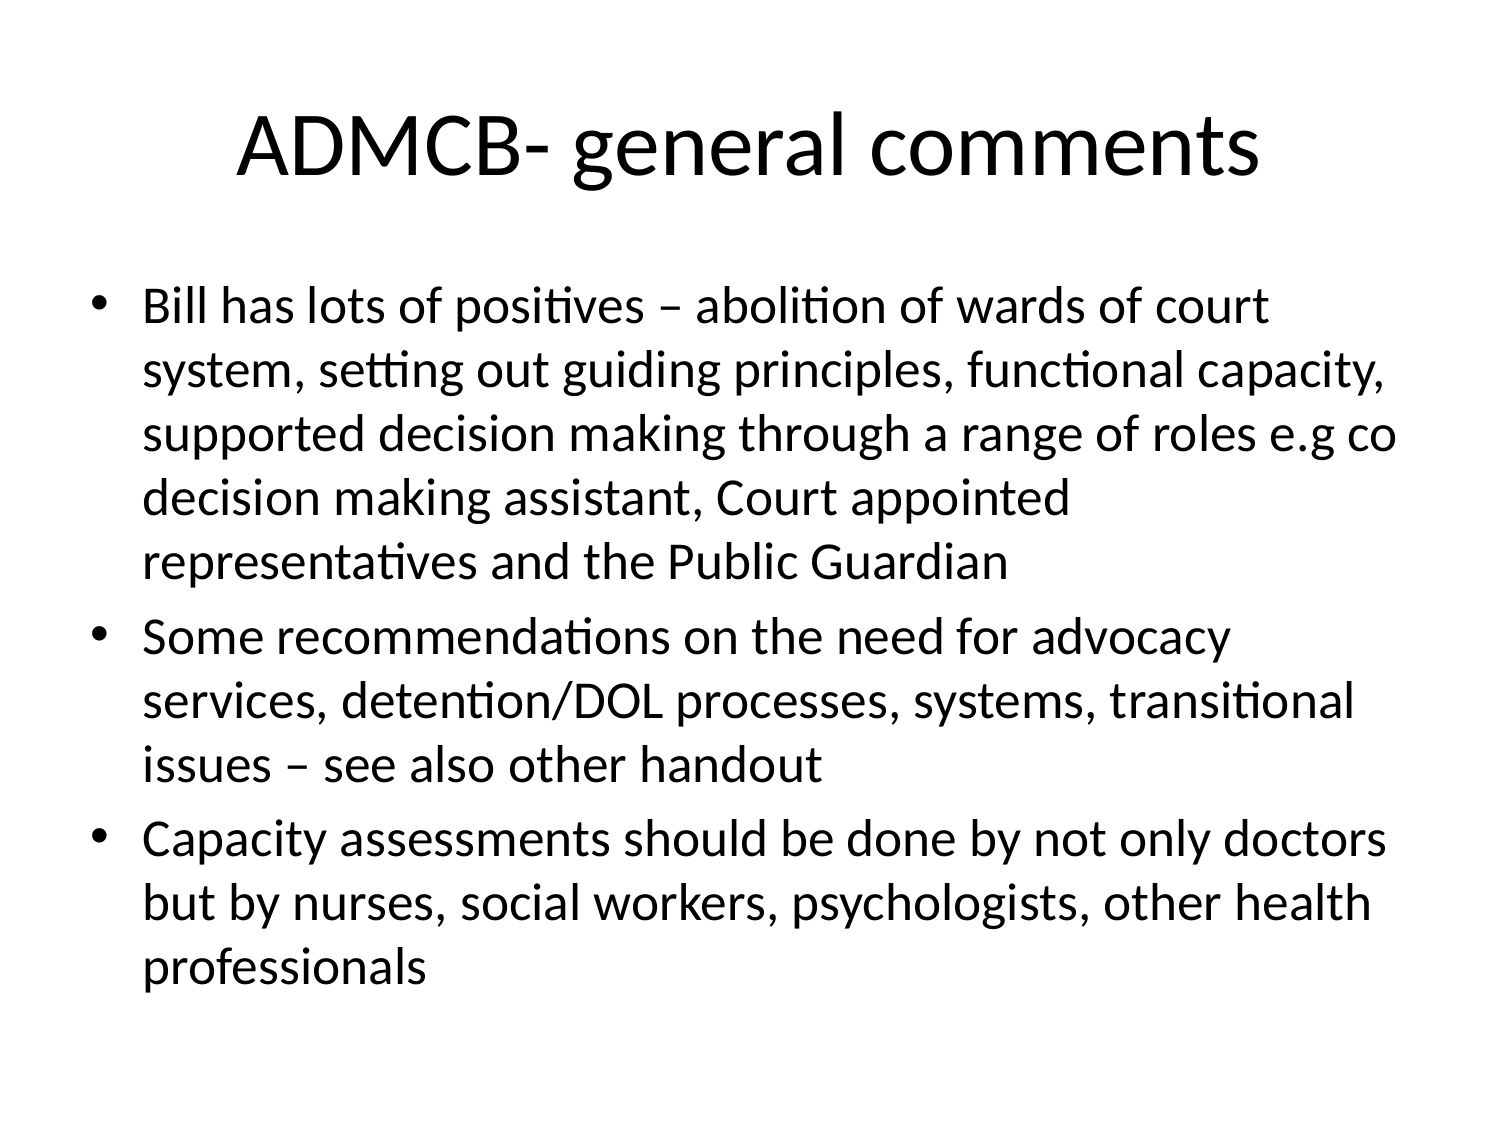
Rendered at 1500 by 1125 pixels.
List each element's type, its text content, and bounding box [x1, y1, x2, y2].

title ADMCB- general comments [75, 45, 1425, 233]
list Bill has lots of positives – abolition of wards of court system, setting out guiding principles, functional capacity, supported decision making through a range of roles e.g co decision making assistant, Court appointed representatives and the Public Guardian Some recommendations on the need for advocacy services, detention/DOL processes, systems, transitional issues – see also other handout Capacity assessments should be done by not only doctors but by nurses, social workers, psychologists, other health professionals [75, 262, 1425, 1005]
